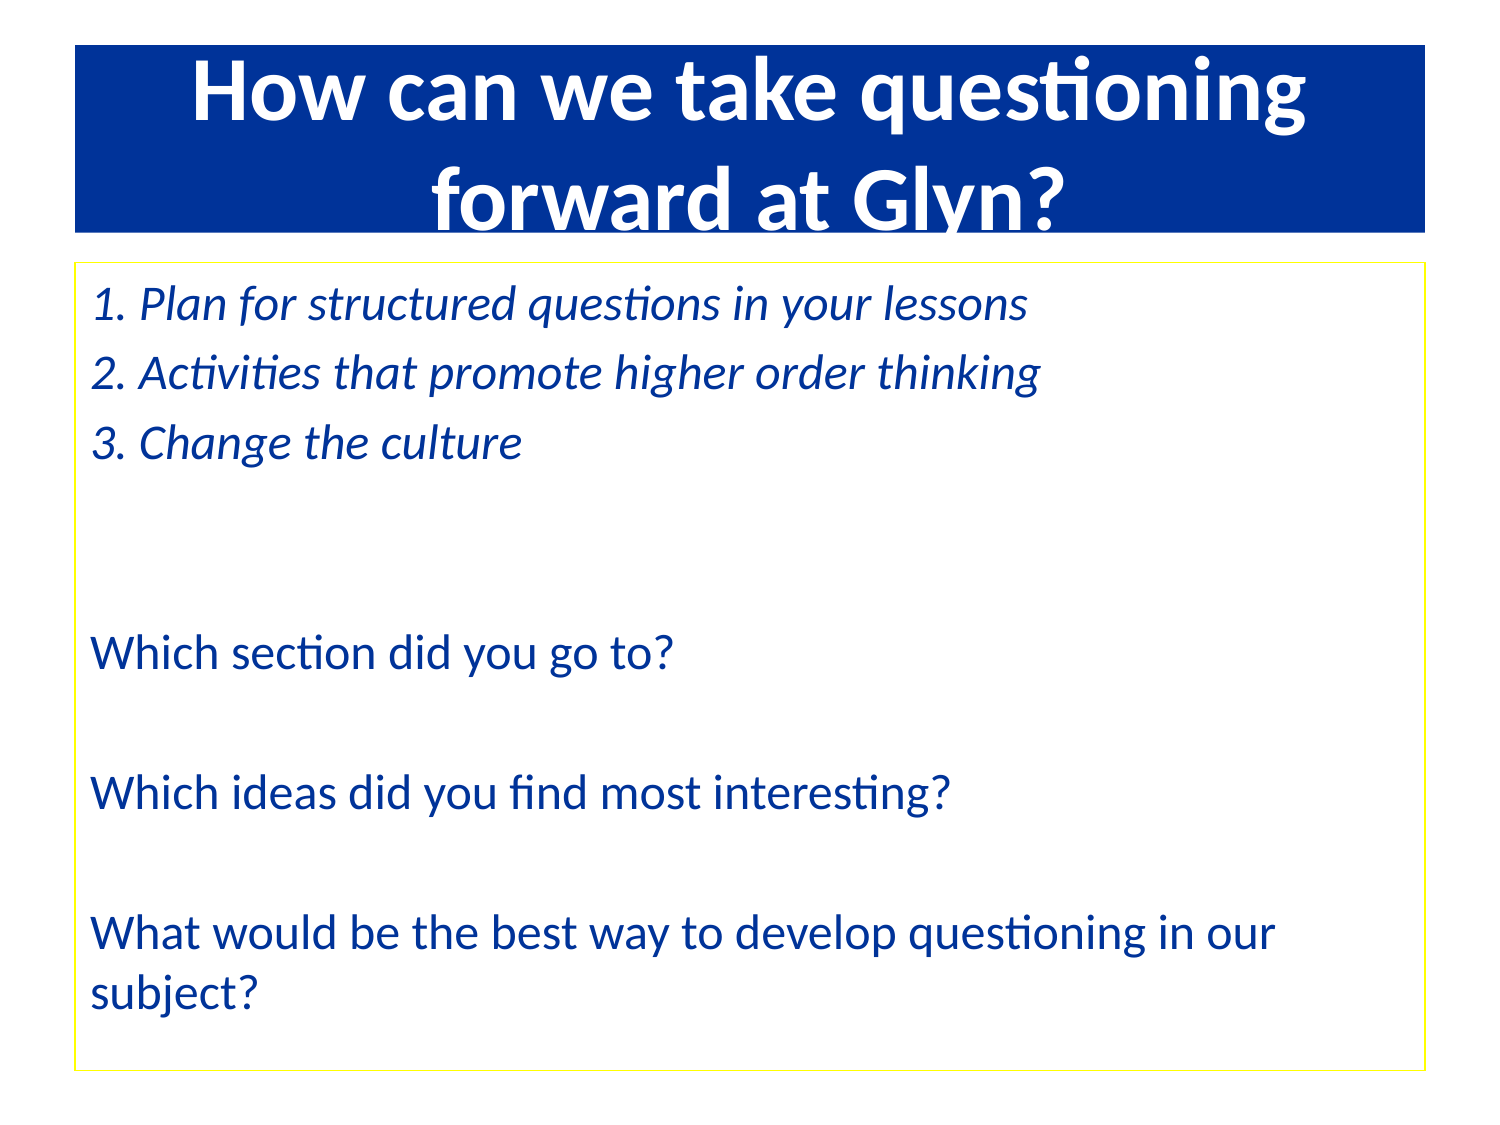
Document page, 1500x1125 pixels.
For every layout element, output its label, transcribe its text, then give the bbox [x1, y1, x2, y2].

title How can we take questioning forward at Glyn? [75, 45, 1425, 233]
list 1. Plan for structured questions in your lessons 2. Activities that promote higher order thinking 3. Change the culture Which section did you go to? Which ideas did you find most interesting? What would be the best way to develop questioning in our subject? [74, 262, 1426, 1071]
